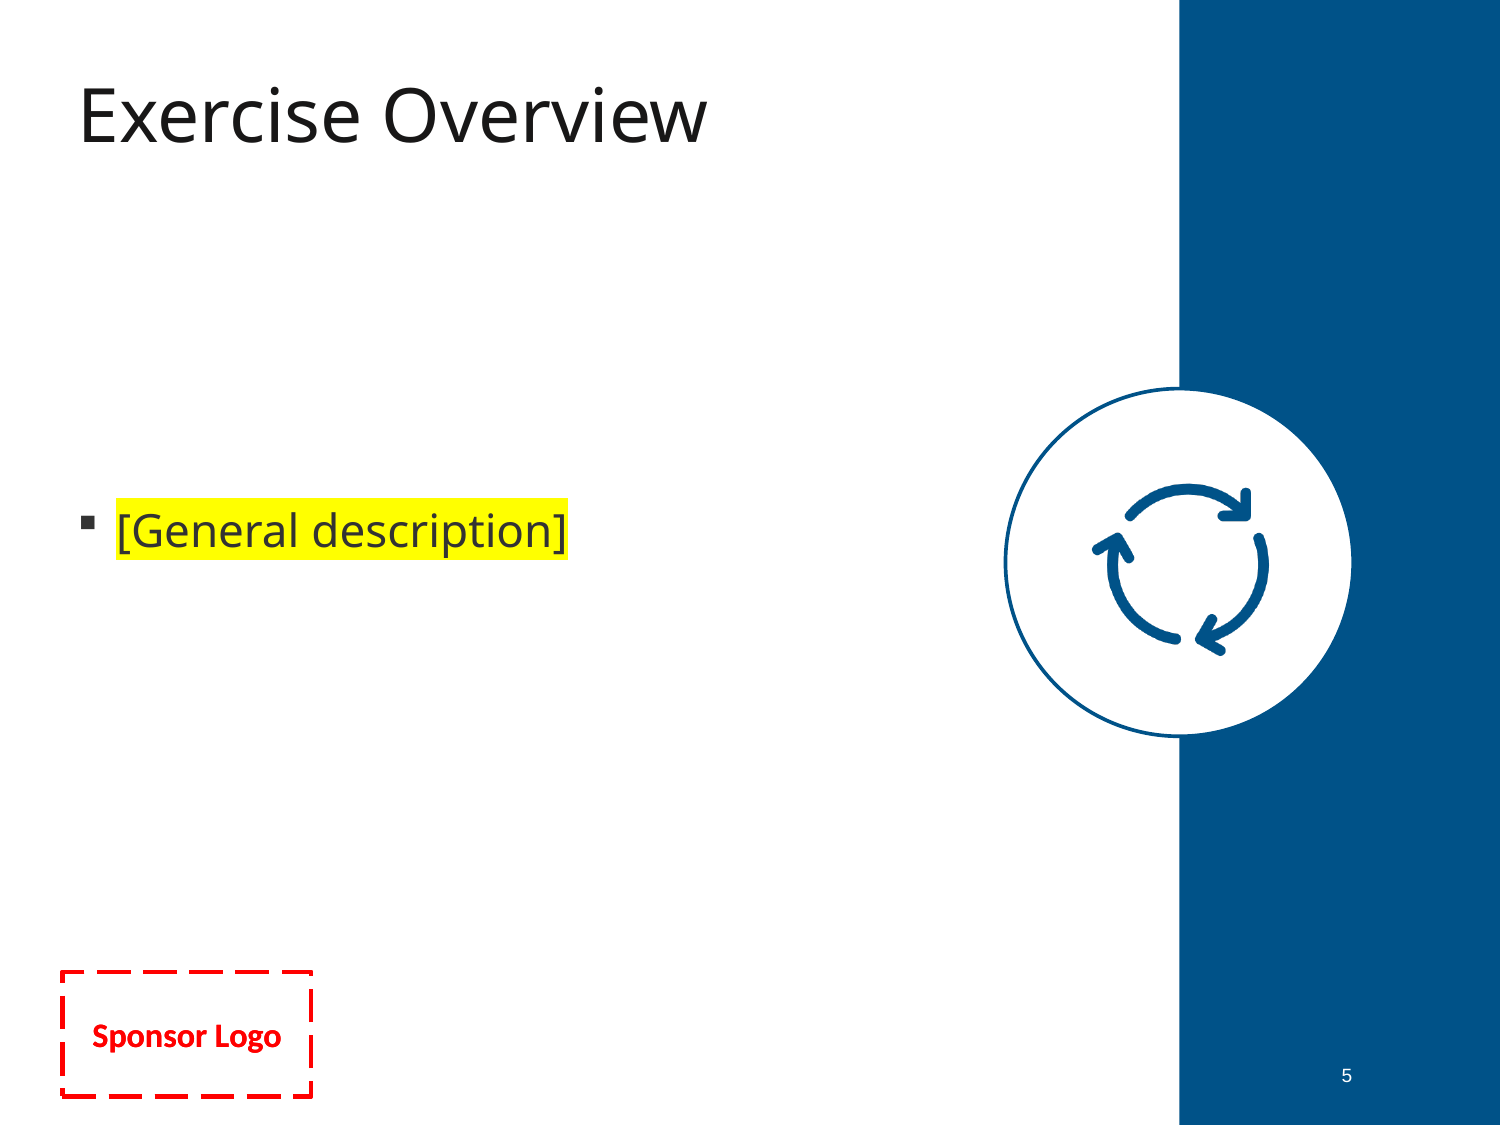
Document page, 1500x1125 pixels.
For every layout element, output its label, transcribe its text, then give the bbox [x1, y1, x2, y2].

title Exercise Overview [62, 31, 982, 195]
text_box [1177, 0, 1500, 1125]
text_box [1058, 386, 1301, 435]
picture [1053, 437, 1313, 696]
text_box [1003, 445, 1048, 680]
list [General description] [62, 251, 889, 874]
slide_number 5 [1242, 1052, 1368, 1098]
text_box [1317, 452, 1356, 673]
text_box [1076, 705, 1283, 739]
